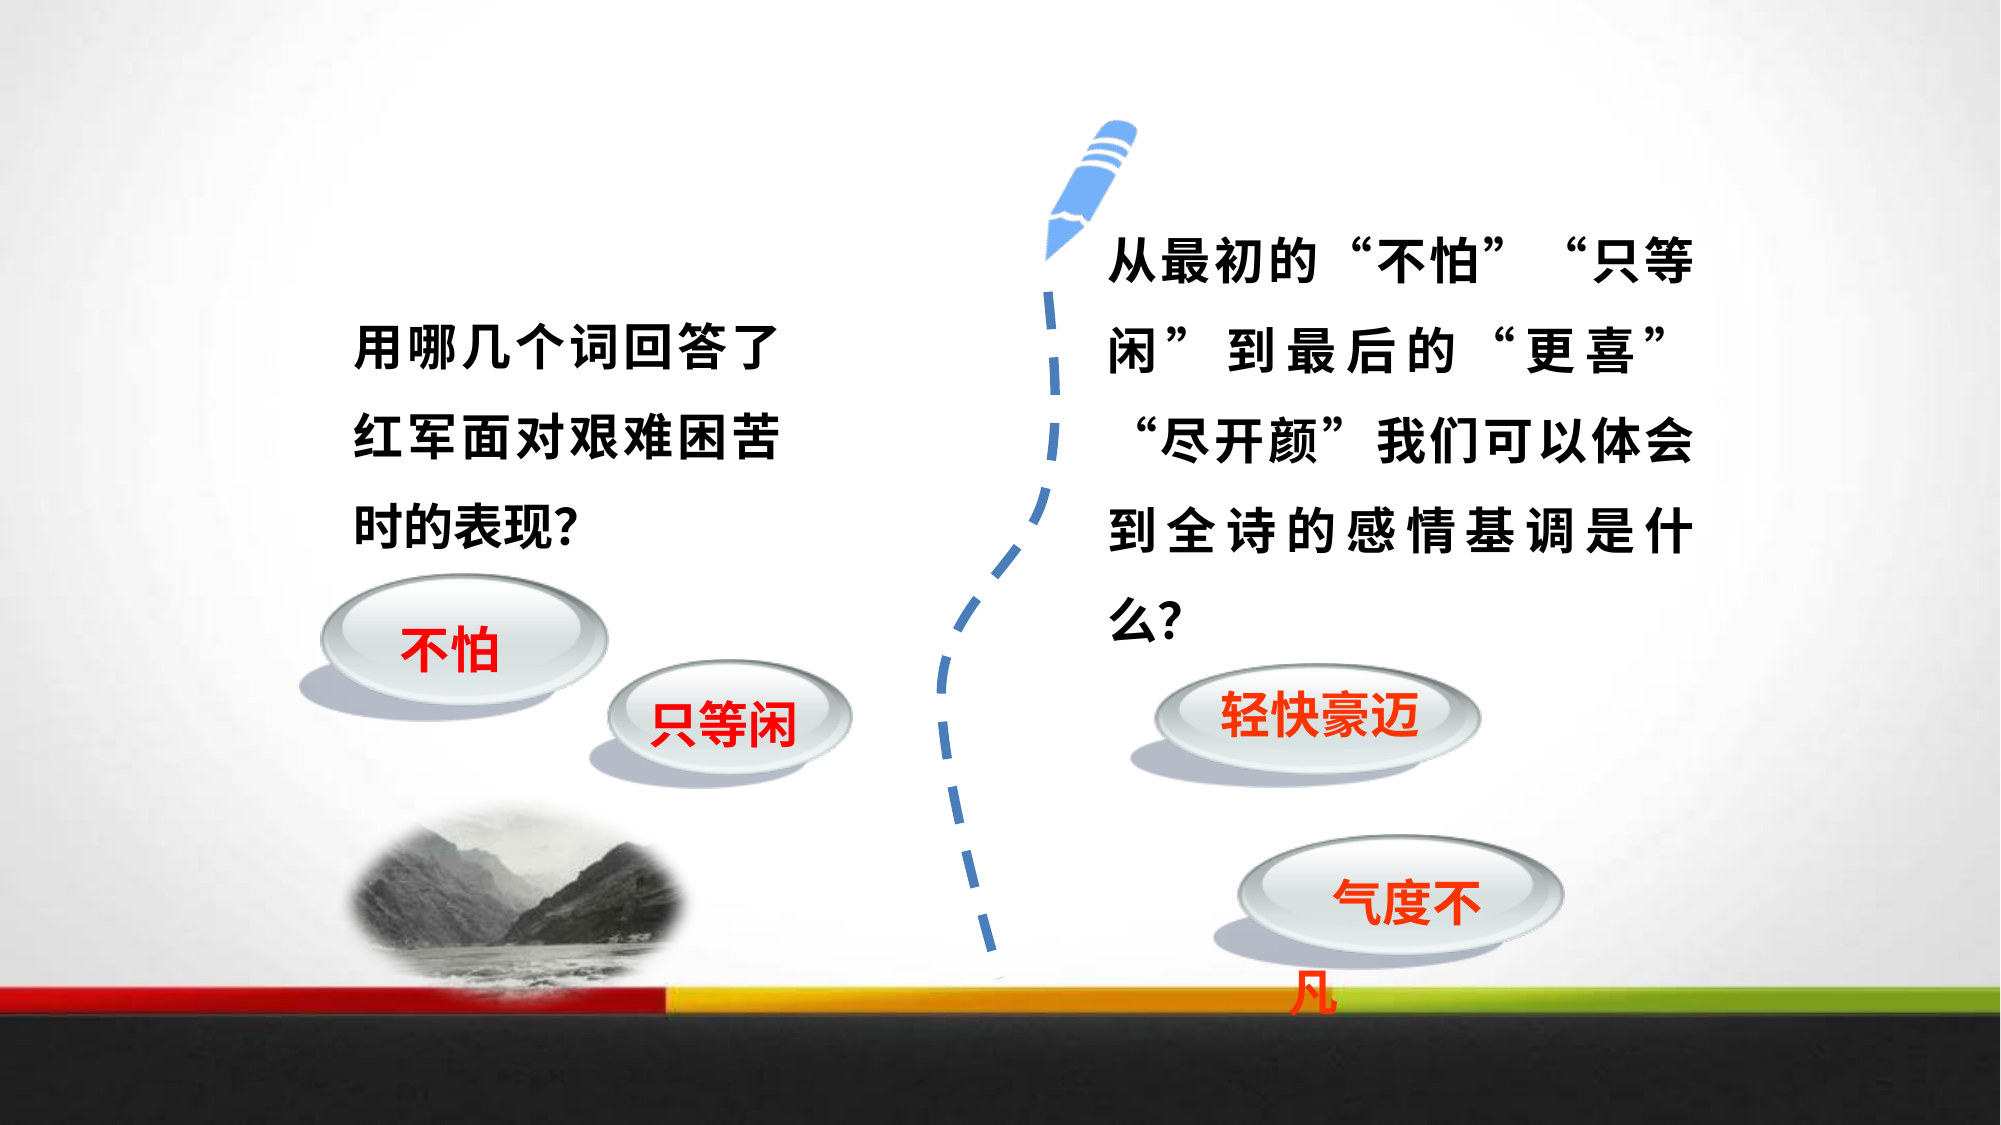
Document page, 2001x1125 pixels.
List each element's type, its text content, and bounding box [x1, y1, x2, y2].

text_box 第一部分 [364, 563, 704, 583]
text_box 用哪几个词回答了红军面对艰难困苦时的表现？ [339, 277, 797, 563]
picture [0, 0, 2001, 1125]
text_box 从最初的“不怕”“只等闲”到最后的“更喜”“尽开颜”我们可以体会到全诗的感情基调是什么？ [1092, 191, 1710, 657]
text_box [940, 291, 1056, 979]
